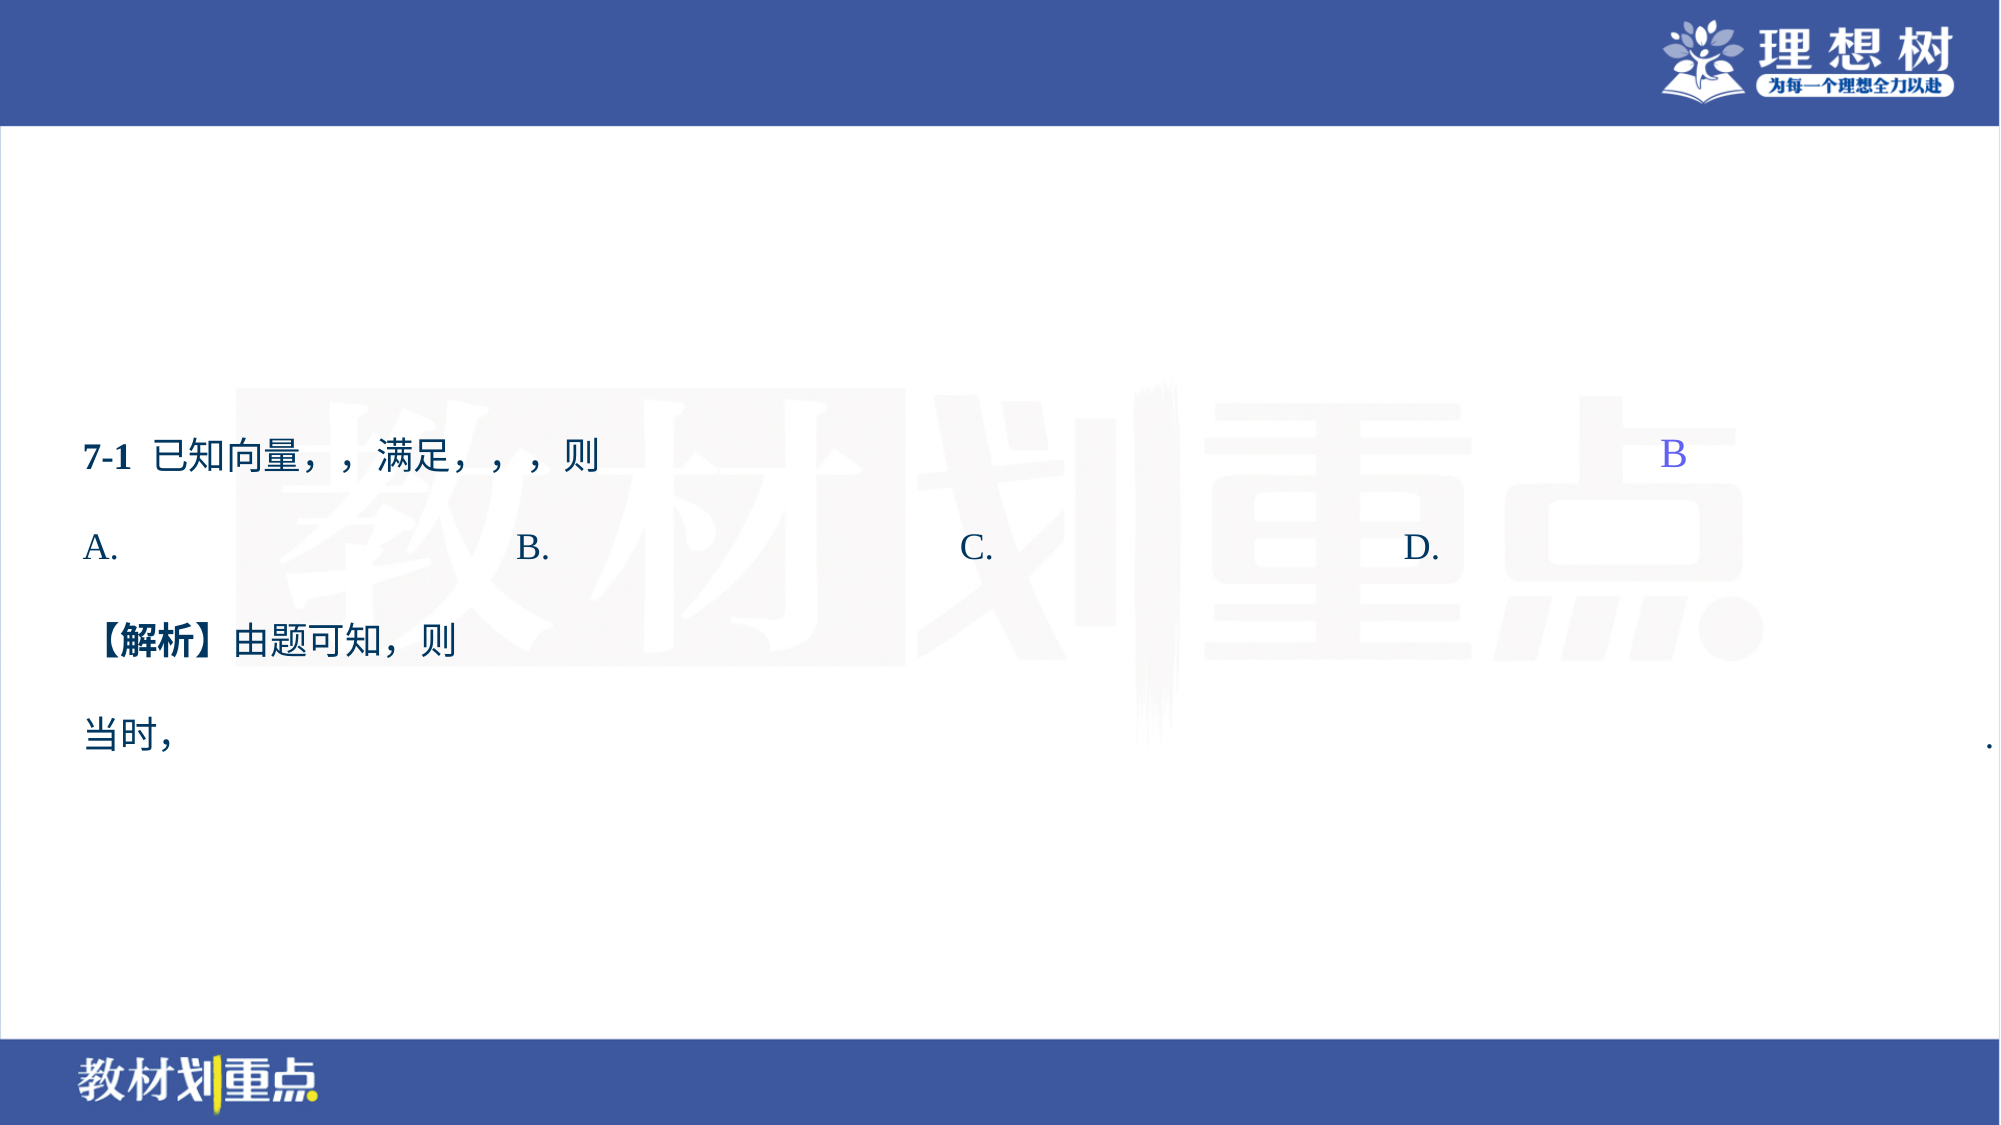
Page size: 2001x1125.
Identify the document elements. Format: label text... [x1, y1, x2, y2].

text_box B [1644, 423, 1703, 474]
picture [0, 0, 2000, 1125]
